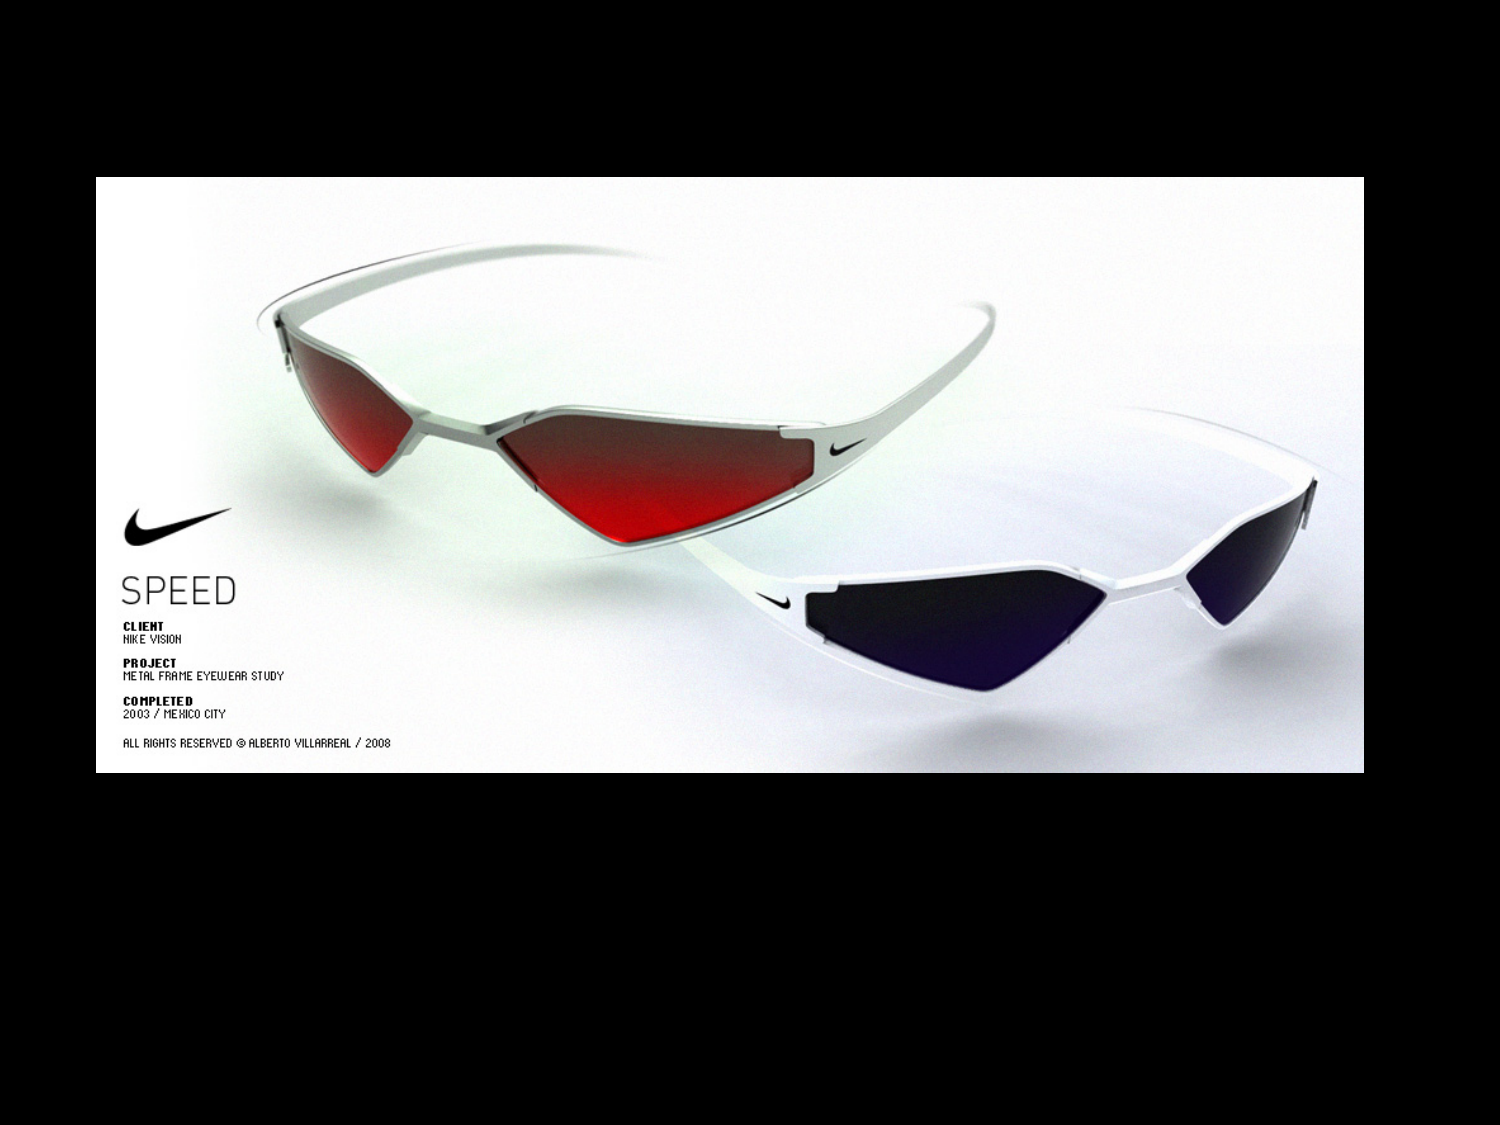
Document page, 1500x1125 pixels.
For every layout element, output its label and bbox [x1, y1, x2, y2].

picture [96, 0, 1365, 951]
